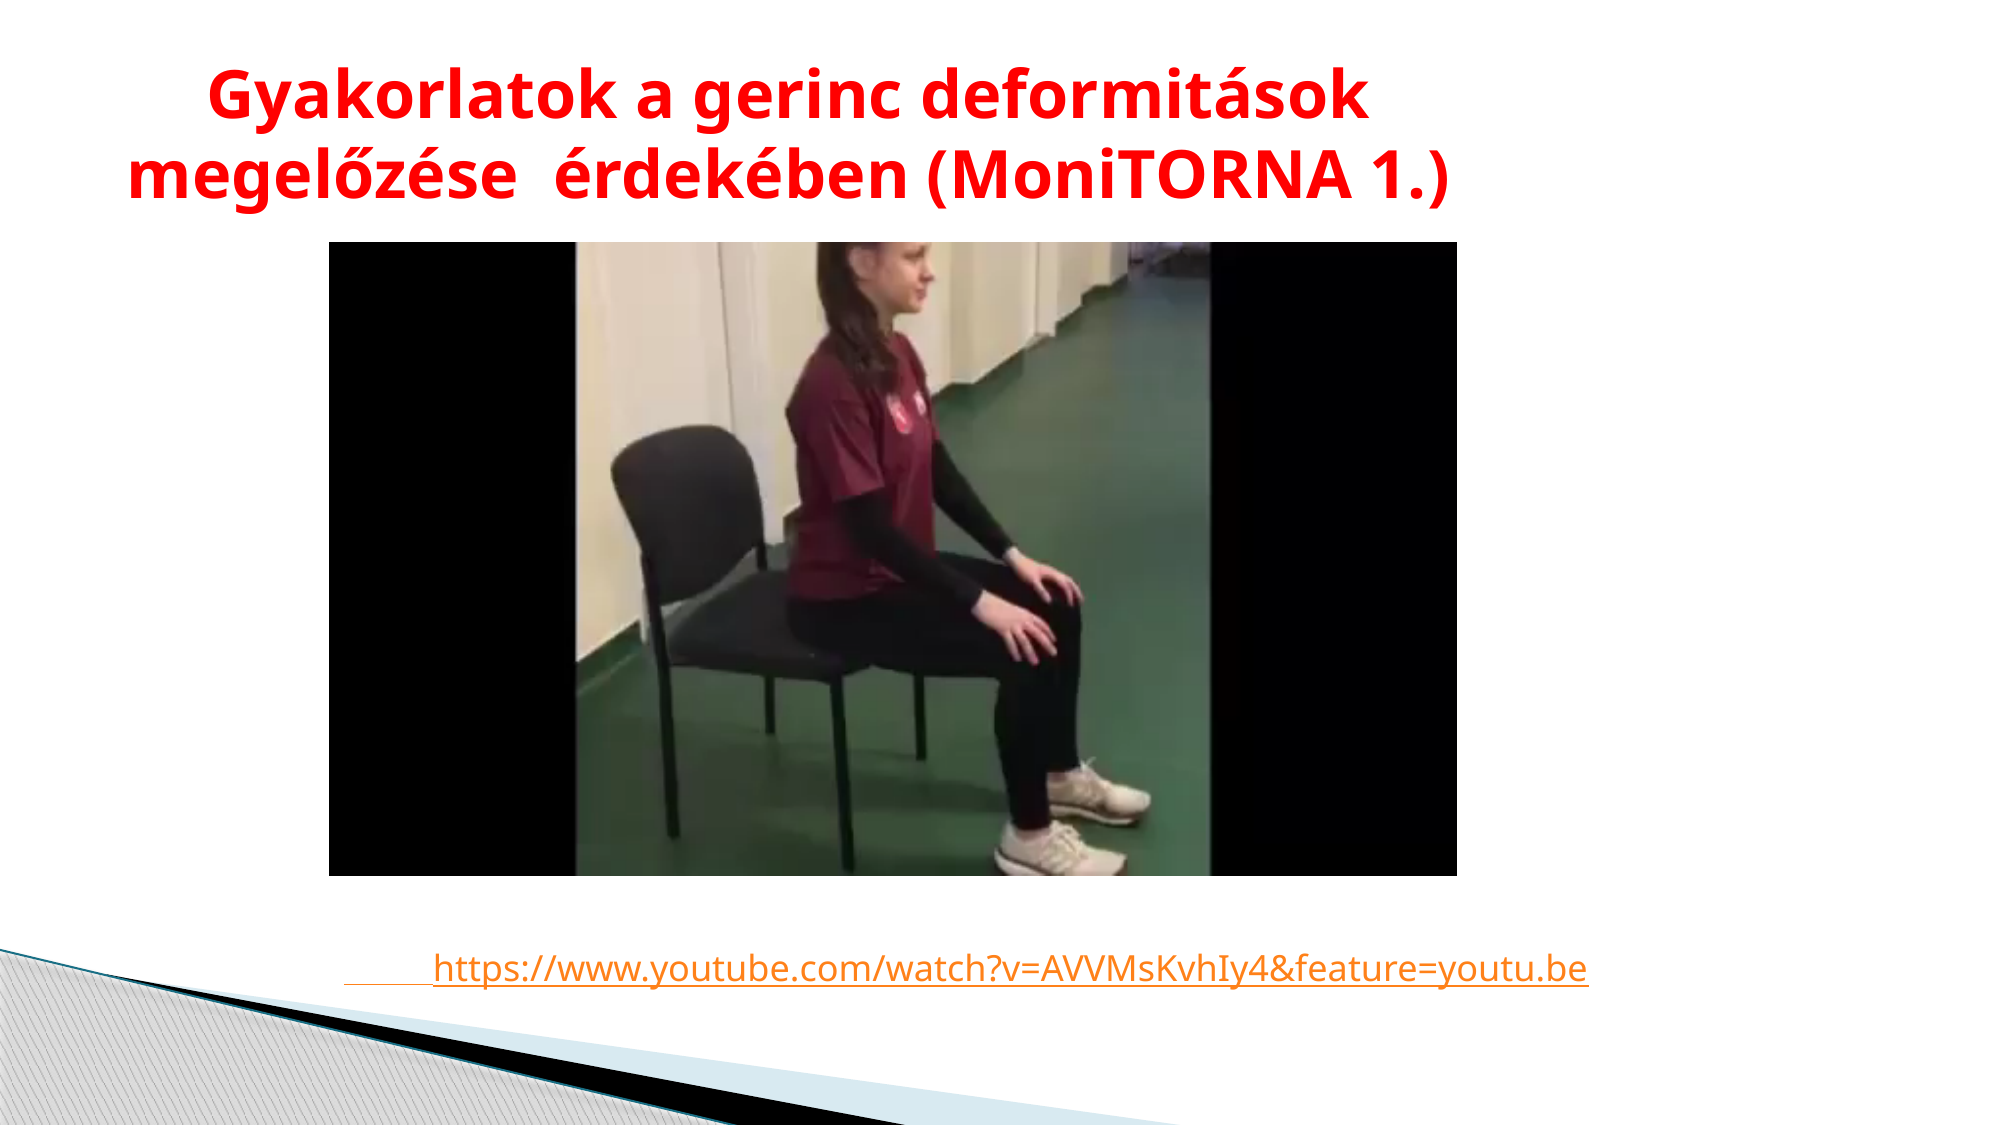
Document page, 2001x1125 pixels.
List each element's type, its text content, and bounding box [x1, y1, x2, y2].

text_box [328, 241, 1458, 877]
title Gyakorlatok a gerinc deformitások megelőzése érdekében (MoniTORNA 1.) [39, 23, 1538, 241]
list https://www.youtube.com/watch?v=AVVMsKvhIy4&feature=youtu.be [328, 876, 1821, 1006]
